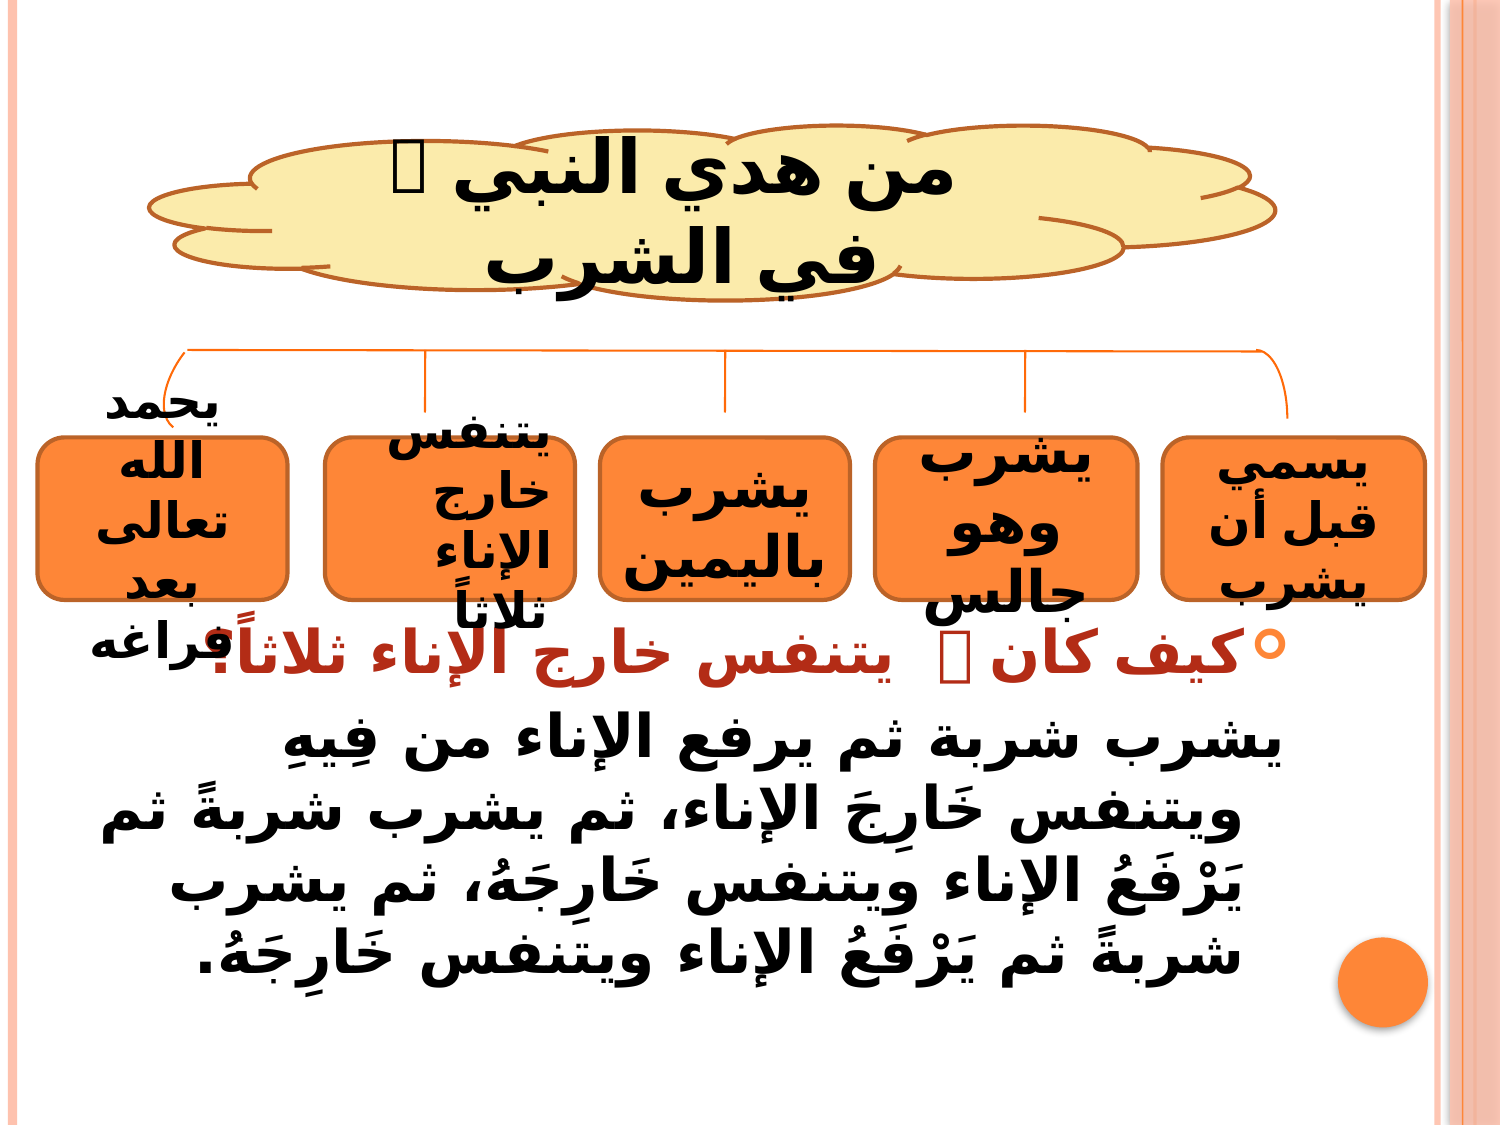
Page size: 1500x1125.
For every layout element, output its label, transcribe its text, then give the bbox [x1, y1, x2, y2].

text_box [162, 351, 214, 429]
text_box من هدي النبي  في الشرب [146, 128, 717, 303]
text_box يشرب وهو جالس [872, 435, 1140, 603]
text_box يشرب باليمين [732, 435, 853, 603]
text_box يحمد الله تعالى بعد فراغه [35, 435, 290, 603]
text_box يشرب باليمين [597, 435, 717, 603]
text_box يتنفس خارج الإناء ثلاثاً [322, 435, 578, 603]
text_box يسمي قبل أن يشرب [1160, 435, 1428, 603]
text_box [1256, 348, 1289, 419]
text_box من هدي النبي  في الشرب [732, 123, 1278, 303]
list كيف كان  يتنفس خارج الإناء ثلاثاً؟ يشرب شربة ثم يرفع الإناء من فِيهِ ويتنفس خَارِجَ الإناء، ثم يشرب شربةً ثم يَرْفَعُ الإناء ويتنفس خَارِجَهُ، ثم يشرب شربةً ثم يَرْفَعُ الإناء ويتنفس خَارِجَهُ. [75, 149, 1300, 1062]
